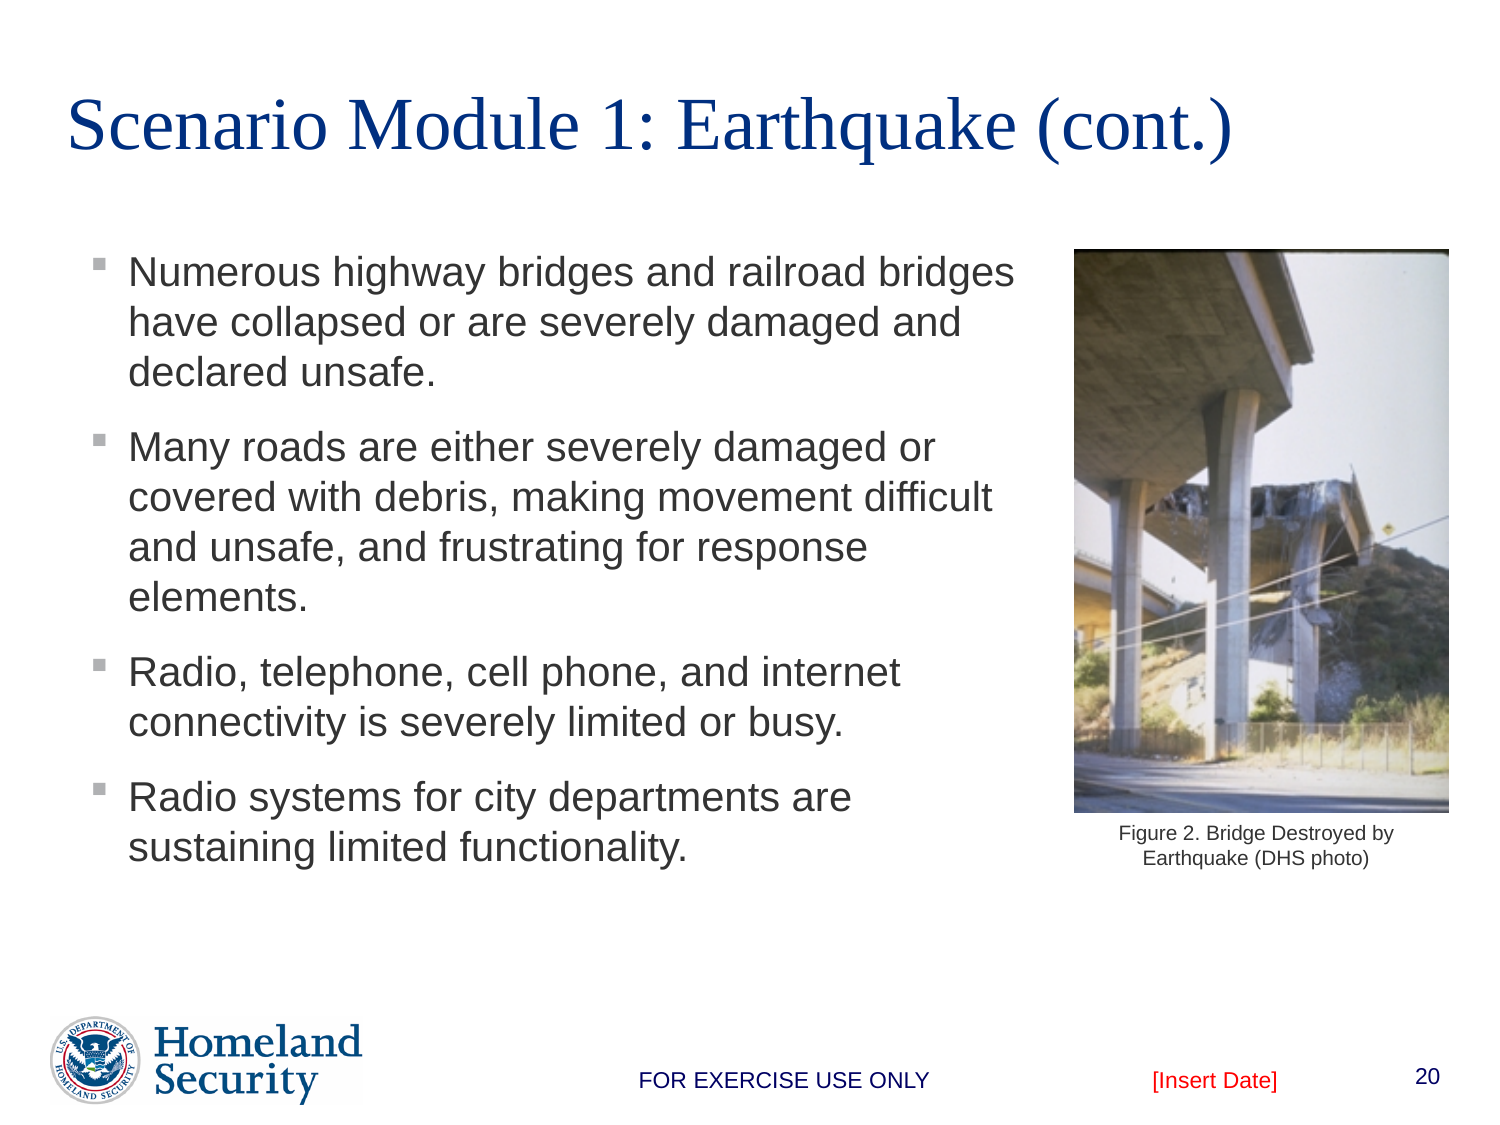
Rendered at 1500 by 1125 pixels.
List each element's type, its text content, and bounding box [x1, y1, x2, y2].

text_box Figure 2. Bridge Destroyed by Earthquake (DHS photo) [1074, 821, 1438, 878]
title Scenario Module 1: Earthquake (cont.) [51, 0, 1278, 173]
picture [50, 1016, 363, 1105]
picture [1074, 249, 1449, 814]
list Numerous highway bridges and railroad bridges have collapsed or are severely damaged and declared unsafe. Many roads are either severely damaged or covered with debris, making movement difficult and unsafe, and frustrating for response elements. Radio, telephone, cell phone, and internet connectivity is severely limited or busy. Radio systems for city departments are sustaining limited functionality. [75, 237, 1050, 918]
slide_number 20 [1399, 1053, 1476, 1097]
